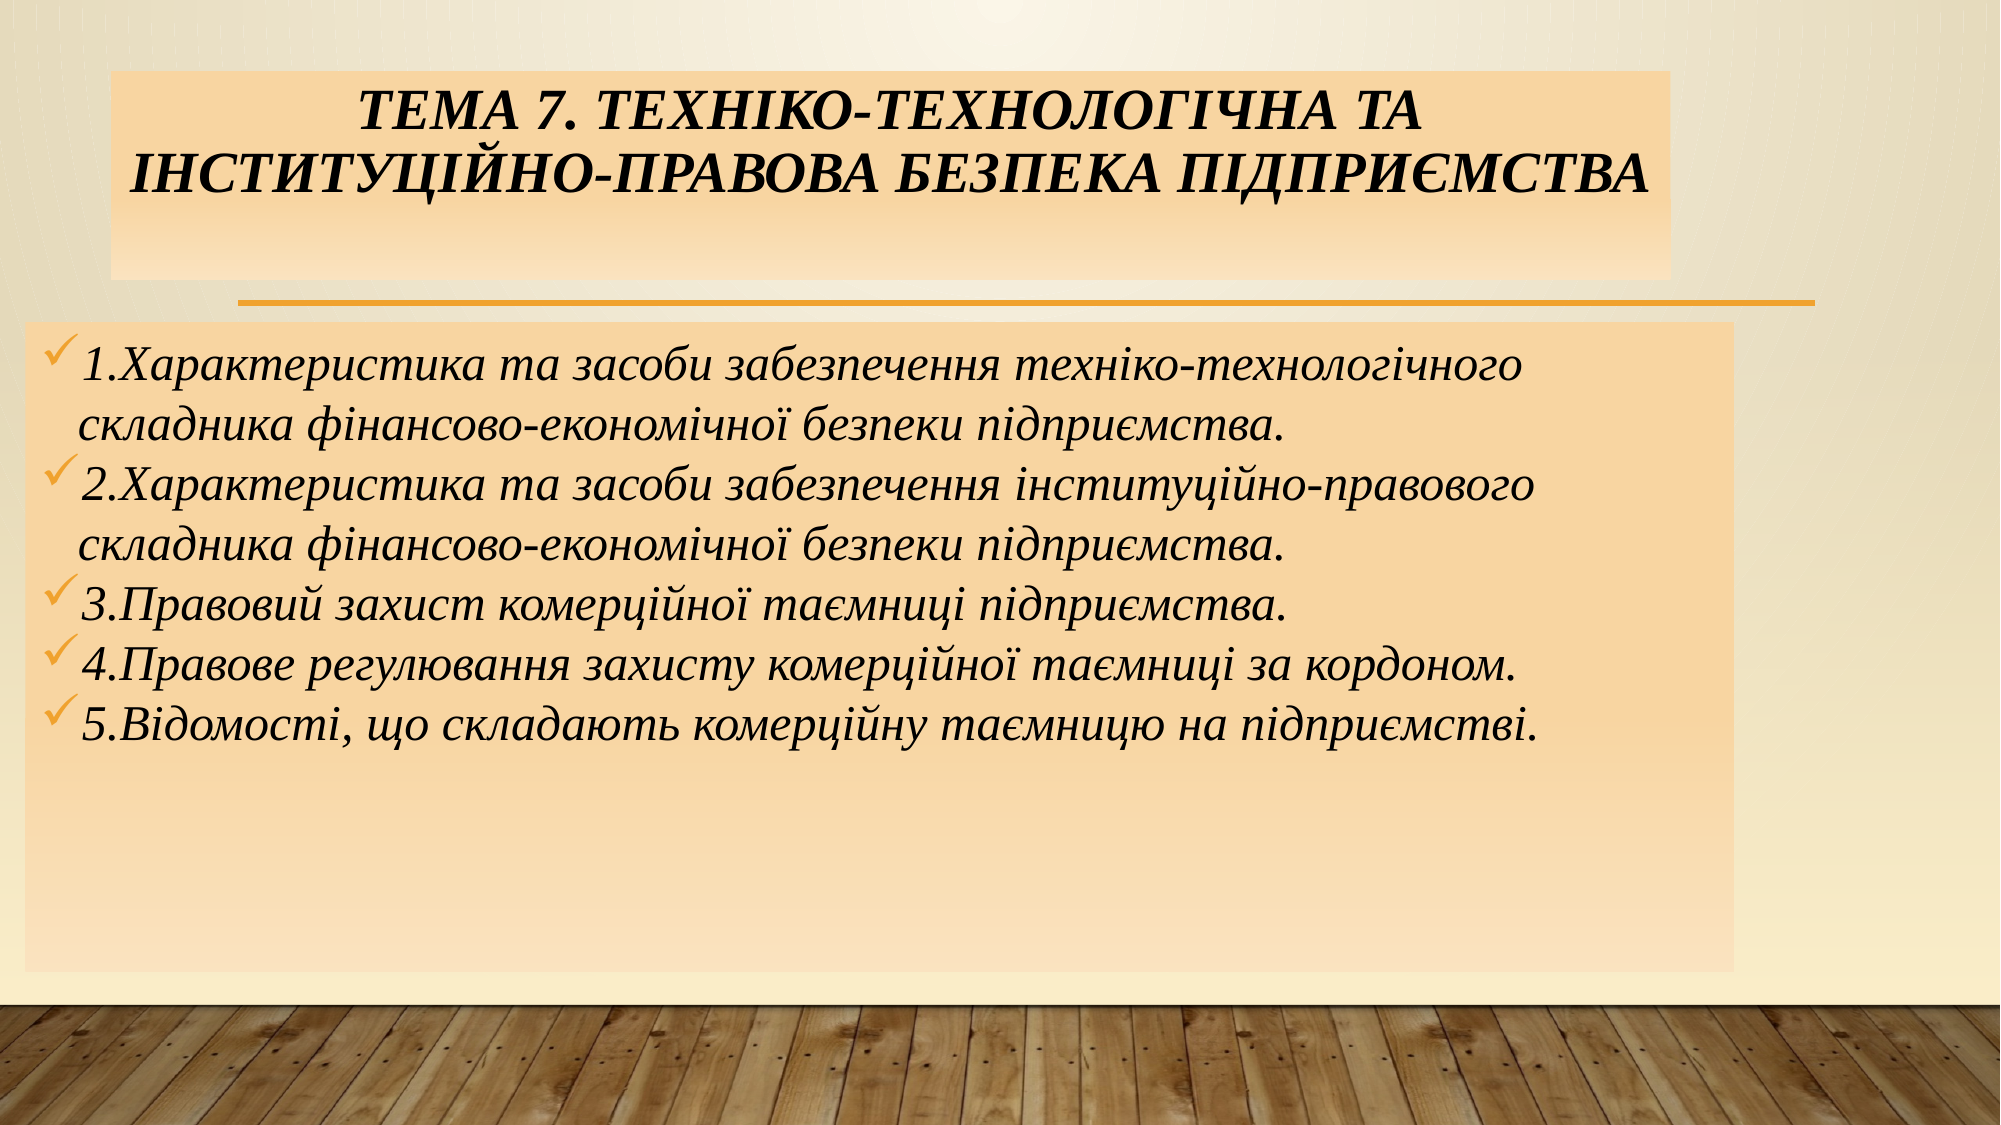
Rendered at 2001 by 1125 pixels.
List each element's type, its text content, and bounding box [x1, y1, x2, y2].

list 1.Характеристика та засоби забезпечення техніко-технологічного складника фінансово-економічної безпеки підприємства. 2.Характеристика та засоби забезпечення інституційно-правового складника фінансово-економічної безпеки підприємства. 3.Правовий захист комерційної таємниці підприємства. 4.Правове регулювання захисту комерційної таємниці за кордоном. 5.Відомості, що складають комерційну таємницю на підприємстві. [25, 322, 1734, 972]
picture [0, 1005, 2000, 1125]
title ТЕМА 7. Техніко-технологічна та інституційно-правова безпека підприємства [111, 71, 1671, 280]
